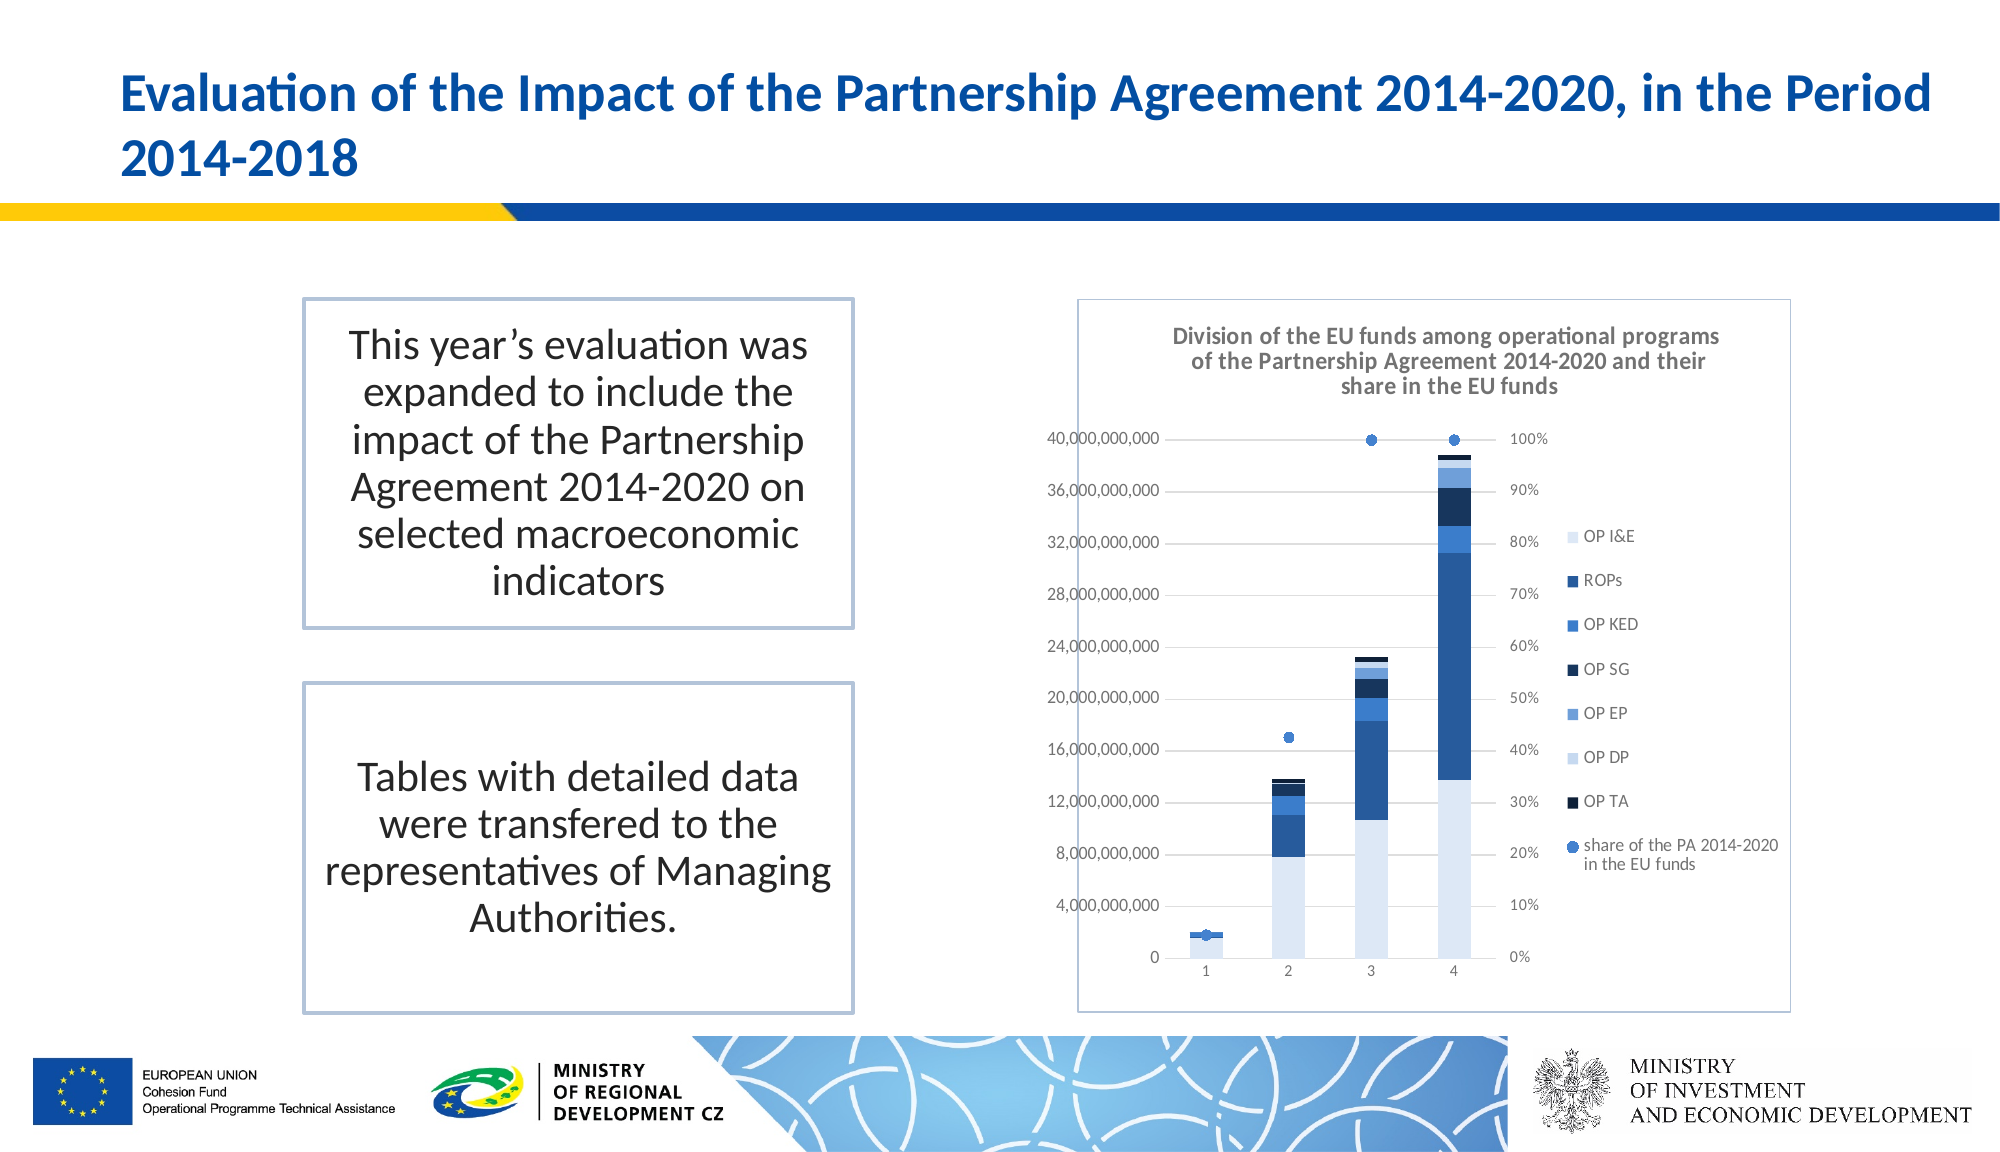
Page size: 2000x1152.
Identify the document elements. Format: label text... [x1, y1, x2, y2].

picture [0, 203, 2000, 221]
picture [1533, 1048, 1972, 1134]
picture [0, 1036, 1508, 1152]
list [255, 298, 902, 1013]
chart [1046, 298, 1792, 1013]
title Evaluation of the Impact of the Partnership Agreement 2014-2020, in the Period 2014-2018 [99, 46, 1981, 198]
